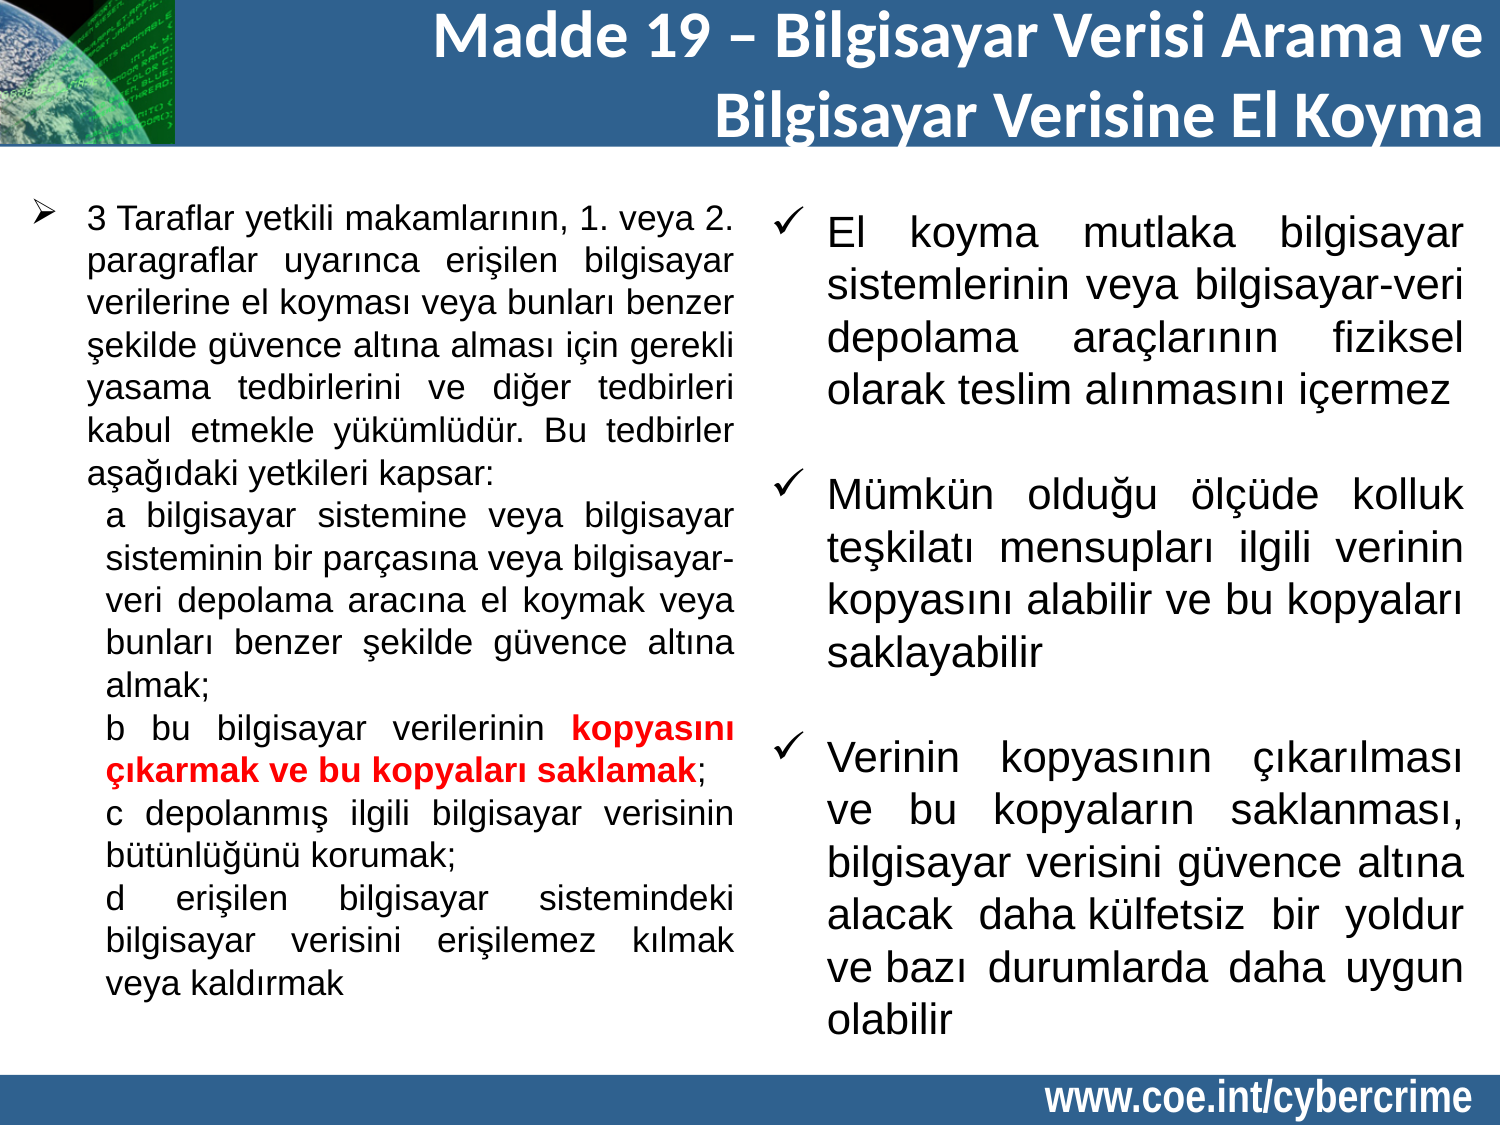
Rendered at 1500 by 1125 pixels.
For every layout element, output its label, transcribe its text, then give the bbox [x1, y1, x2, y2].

text_box 3 Taraflar yetkili makamlarının, 1. veya 2. paragraflar uyarınca erişilen bilgisayar verilerine el koyması veya bunları benzer şekilde güvence altına alması için gerekli yasama tedbirlerini ve diğer tedbirleri kabul etmekle yükümlüdür. Bu tedbirler aşağıdaki yetkileri kapsar: a bilgisayar sistemine veya bilgisayar sisteminin bir parçasına veya bilgisayar-veri depolama aracına el koymak veya bunları benzer şekilde güvence altına almak; b bu bilgisayar verilerinin kopyasını çıkarmak ve bu kopyaları saklamak; c depolanmış ilgili bilgisayar verisinin bütünlüğünü korumak; d erişilen bilgisayar sistemindeki bilgisayar verisini erişilemez kılmak veya kaldırmak [15, 186, 750, 1010]
picture [0, 0, 175, 144]
text_box www.coe.int/cybercrime [1030, 1059, 1500, 1125]
text_box [0, 1073, 1030, 1125]
text_box Madde 19 – Bilgisayar Verisi Arama ve Bilgisayar Verisine El Koyma [177, 0, 1500, 149]
text_box El koyma mutlaka bilgisayar sistemlerinin veya bilgisayar-veri depolama araçlarının fiziksel olarak teslim alınmasını içermez Mümkün olduğu ölçüde kolluk teşkilatı mensupları ilgili verinin kopyasını alabilir ve bu kopyaları saklayabilir Verinin kopyasının çıkarılması ve bu kopyaların saklanması, bilgisayar verisini güvence altına alacak daha külfetsiz bir yoldur ve bazı durumlarda daha uygun olabilir [755, 196, 1480, 1052]
